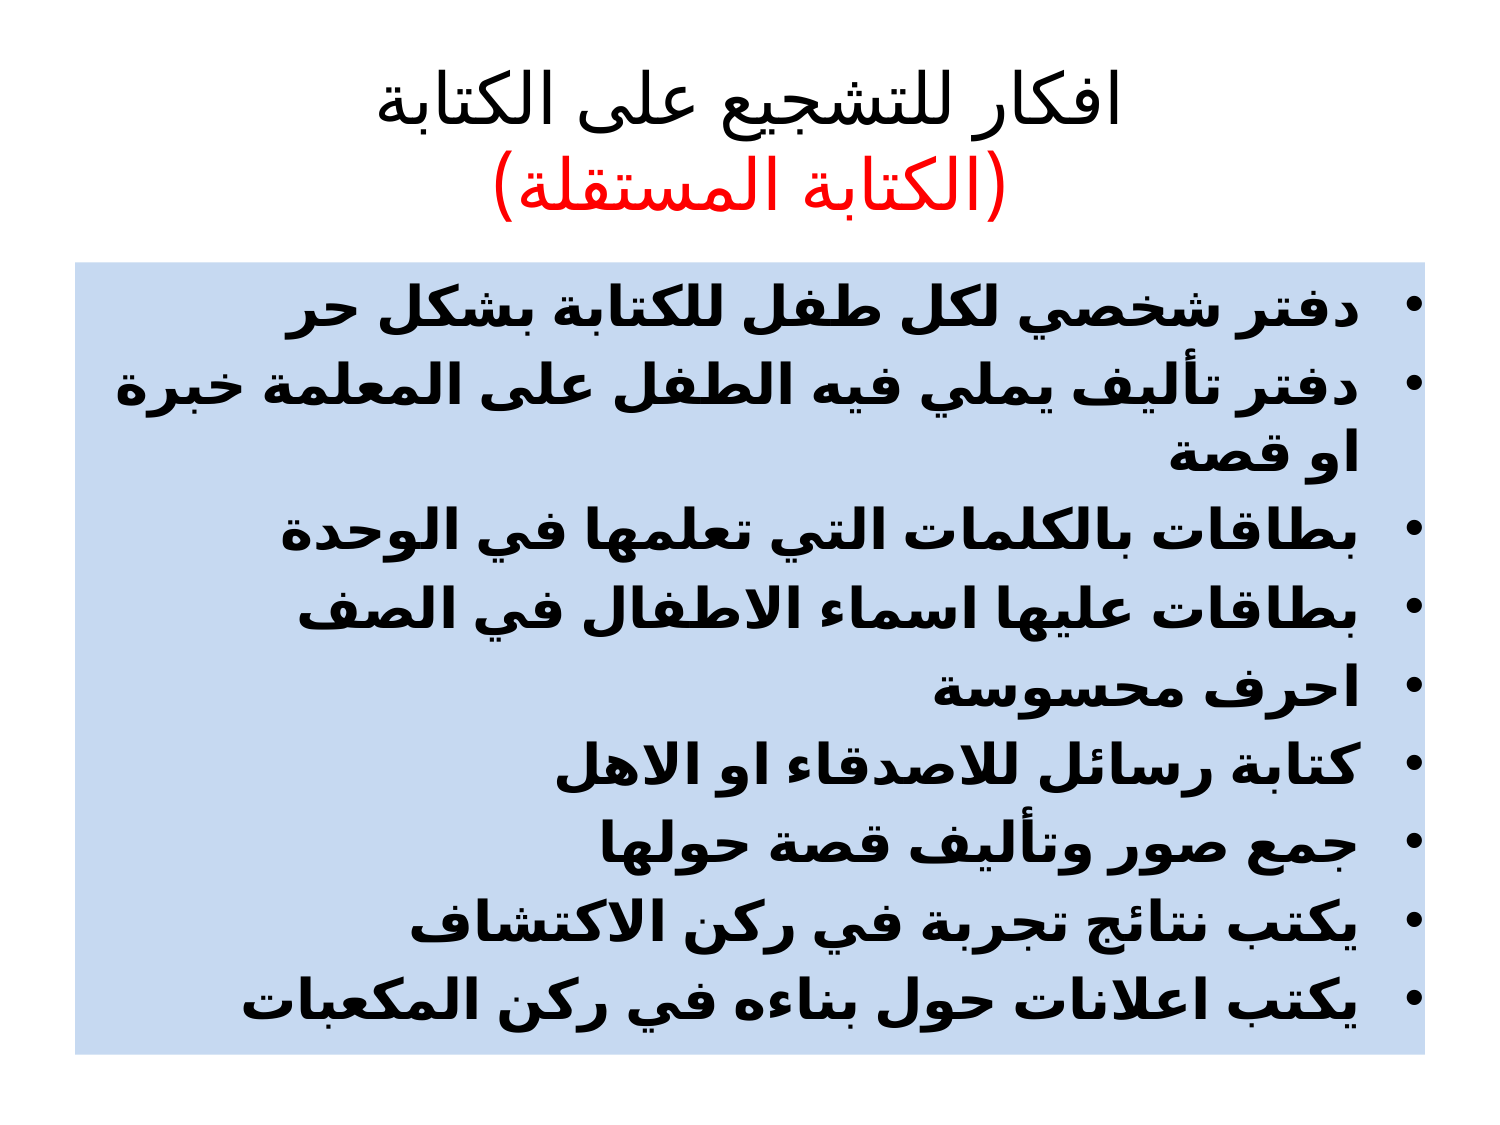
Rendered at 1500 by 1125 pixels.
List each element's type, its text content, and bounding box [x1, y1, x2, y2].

title افكار للتشجيع على الكتابة (الكتابة المستقلة) [75, 45, 1425, 233]
list دفتر شخصي لكل طفل للكتابة بشكل حر دفتر تأليف يملي فيه الطفل على المعلمة خبرة او قصة بطاقات بالكلمات التي تعلمها في الوحدة بطاقات عليها اسماء الاطفال في الصف احرف محسوسة كتابة رسائل للاصدقاء او الاهل جمع صور وتأليف قصة حولها يكتب نتائج تجربة في ركن الاكتشاف يكتب اعلانات حول بناءه في ركن المكعبات [75, 262, 1425, 1055]
